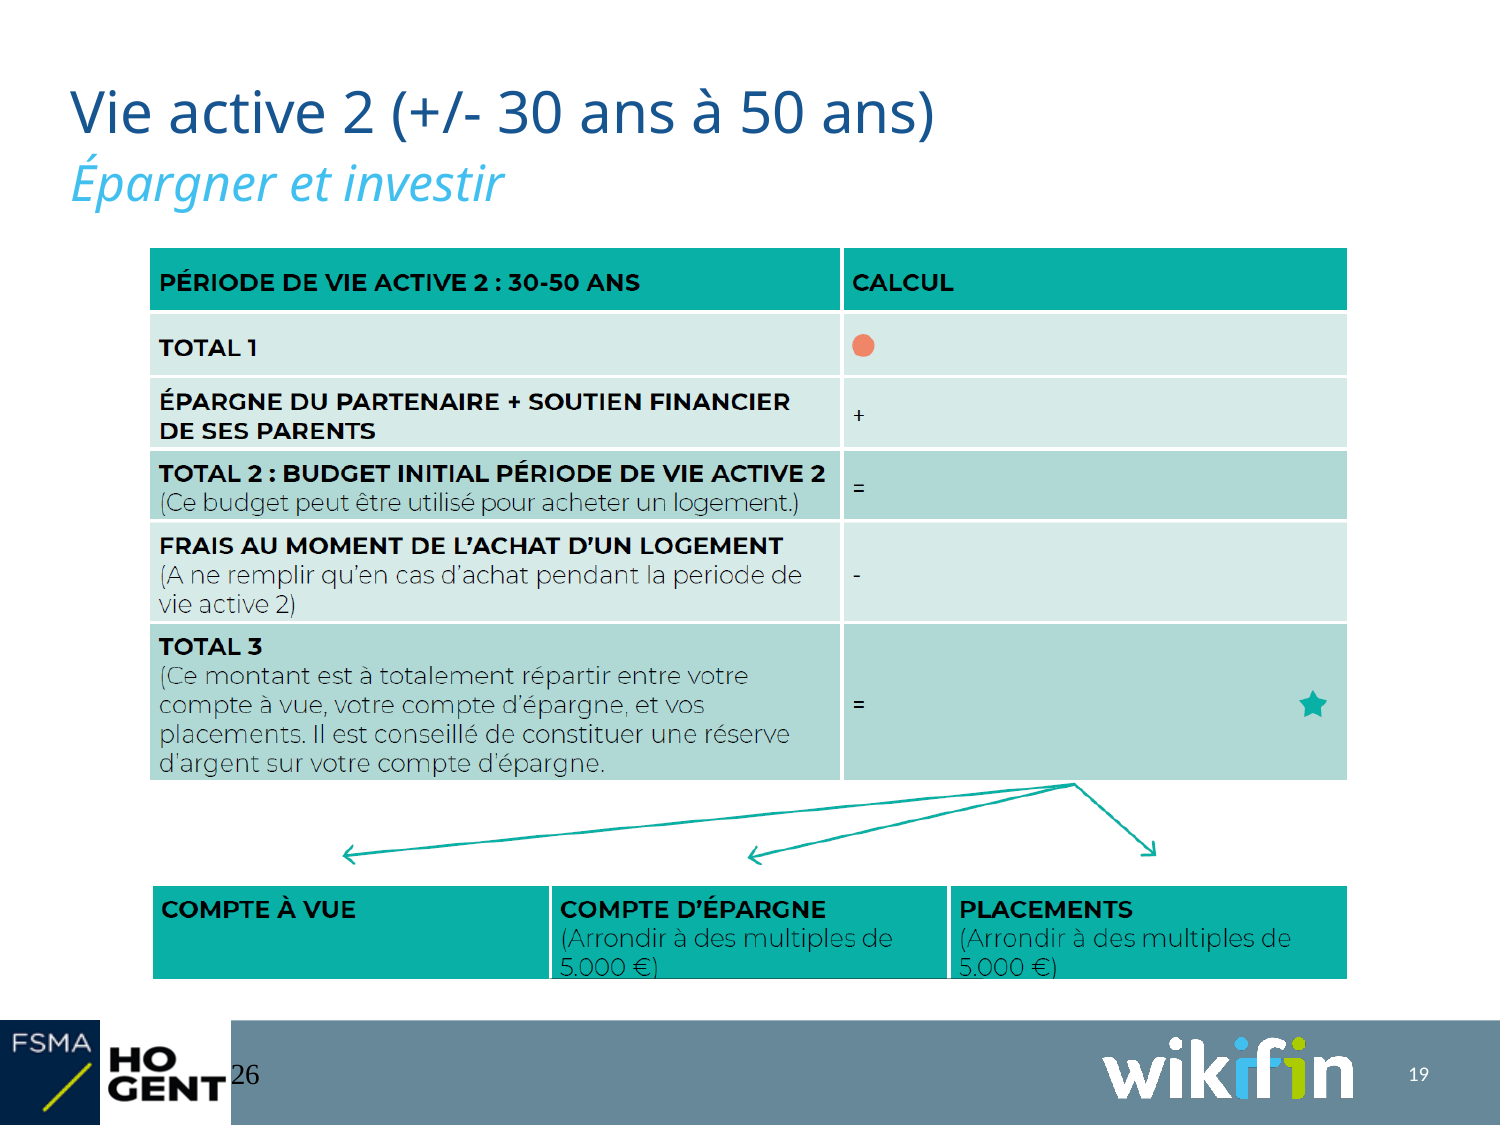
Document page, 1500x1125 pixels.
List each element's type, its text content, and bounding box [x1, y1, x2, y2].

title Vie active 2 (+/- 30 ans à 50 ans) Épargner et investir [70, 78, 1425, 220]
picture [147, 241, 1349, 980]
picture [1102, 1037, 1353, 1099]
slide_number 19 [1355, 1020, 1430, 1125]
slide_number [231, 1020, 396, 1125]
picture [0, 1019, 231, 1125]
